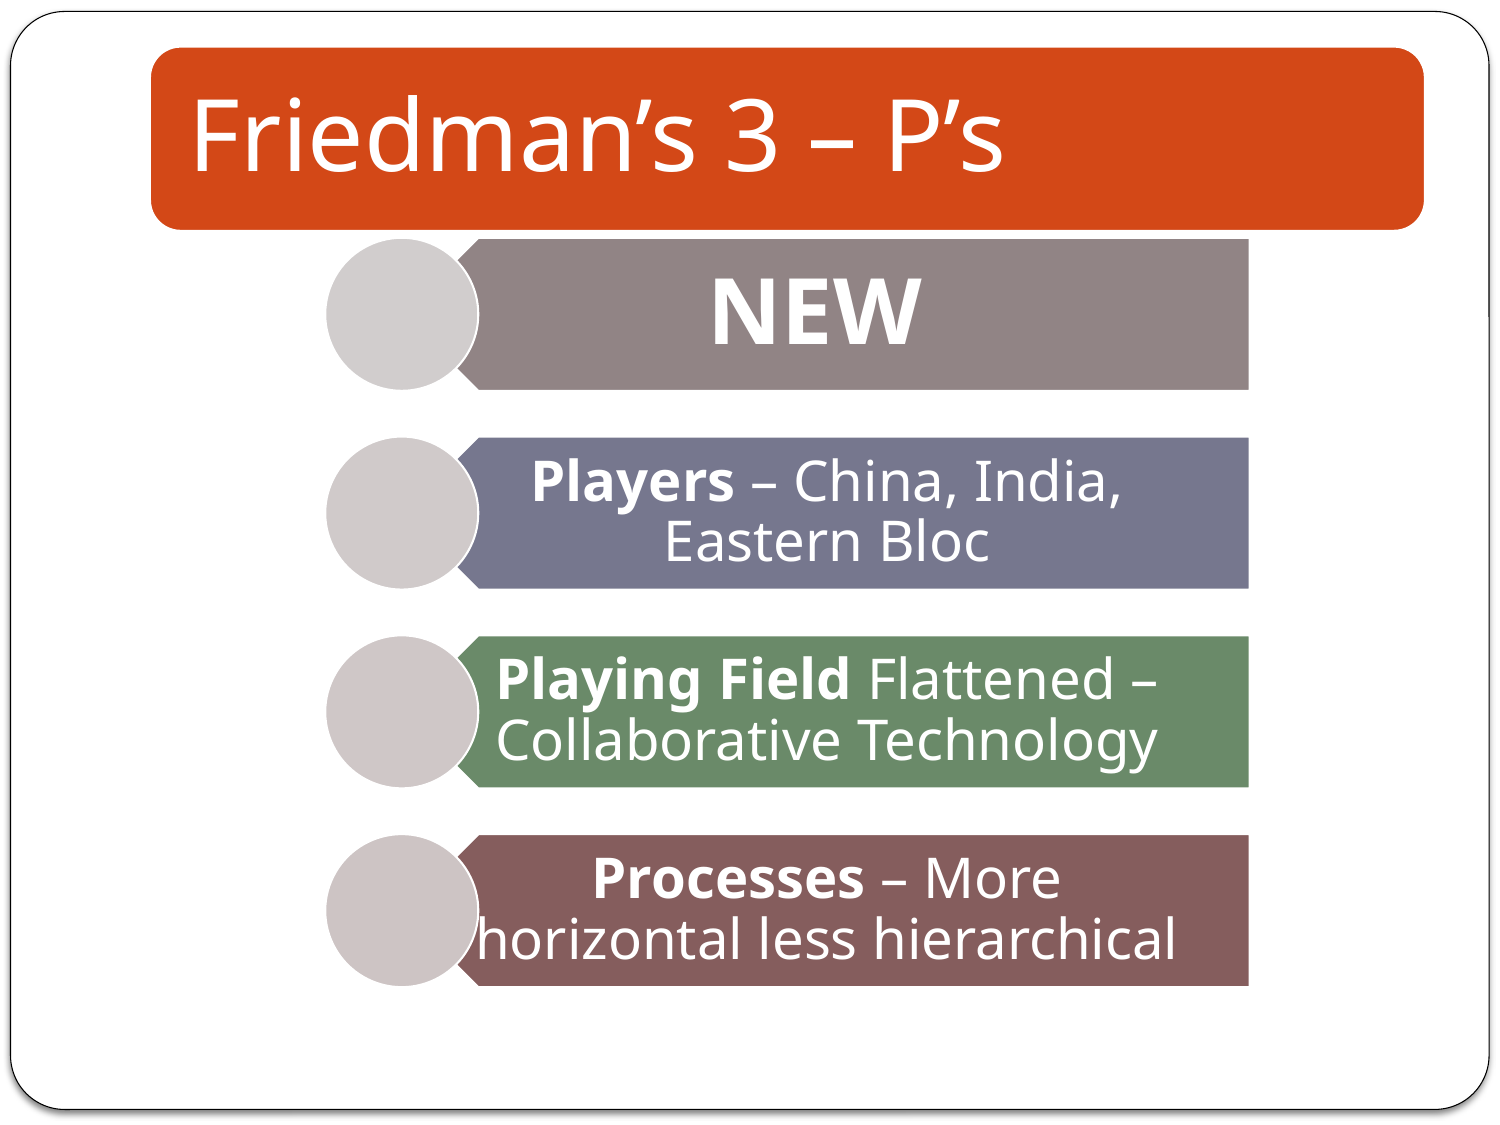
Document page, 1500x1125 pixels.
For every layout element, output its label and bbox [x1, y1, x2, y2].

text_box [149, 44, 1426, 233]
list [149, 237, 1426, 988]
